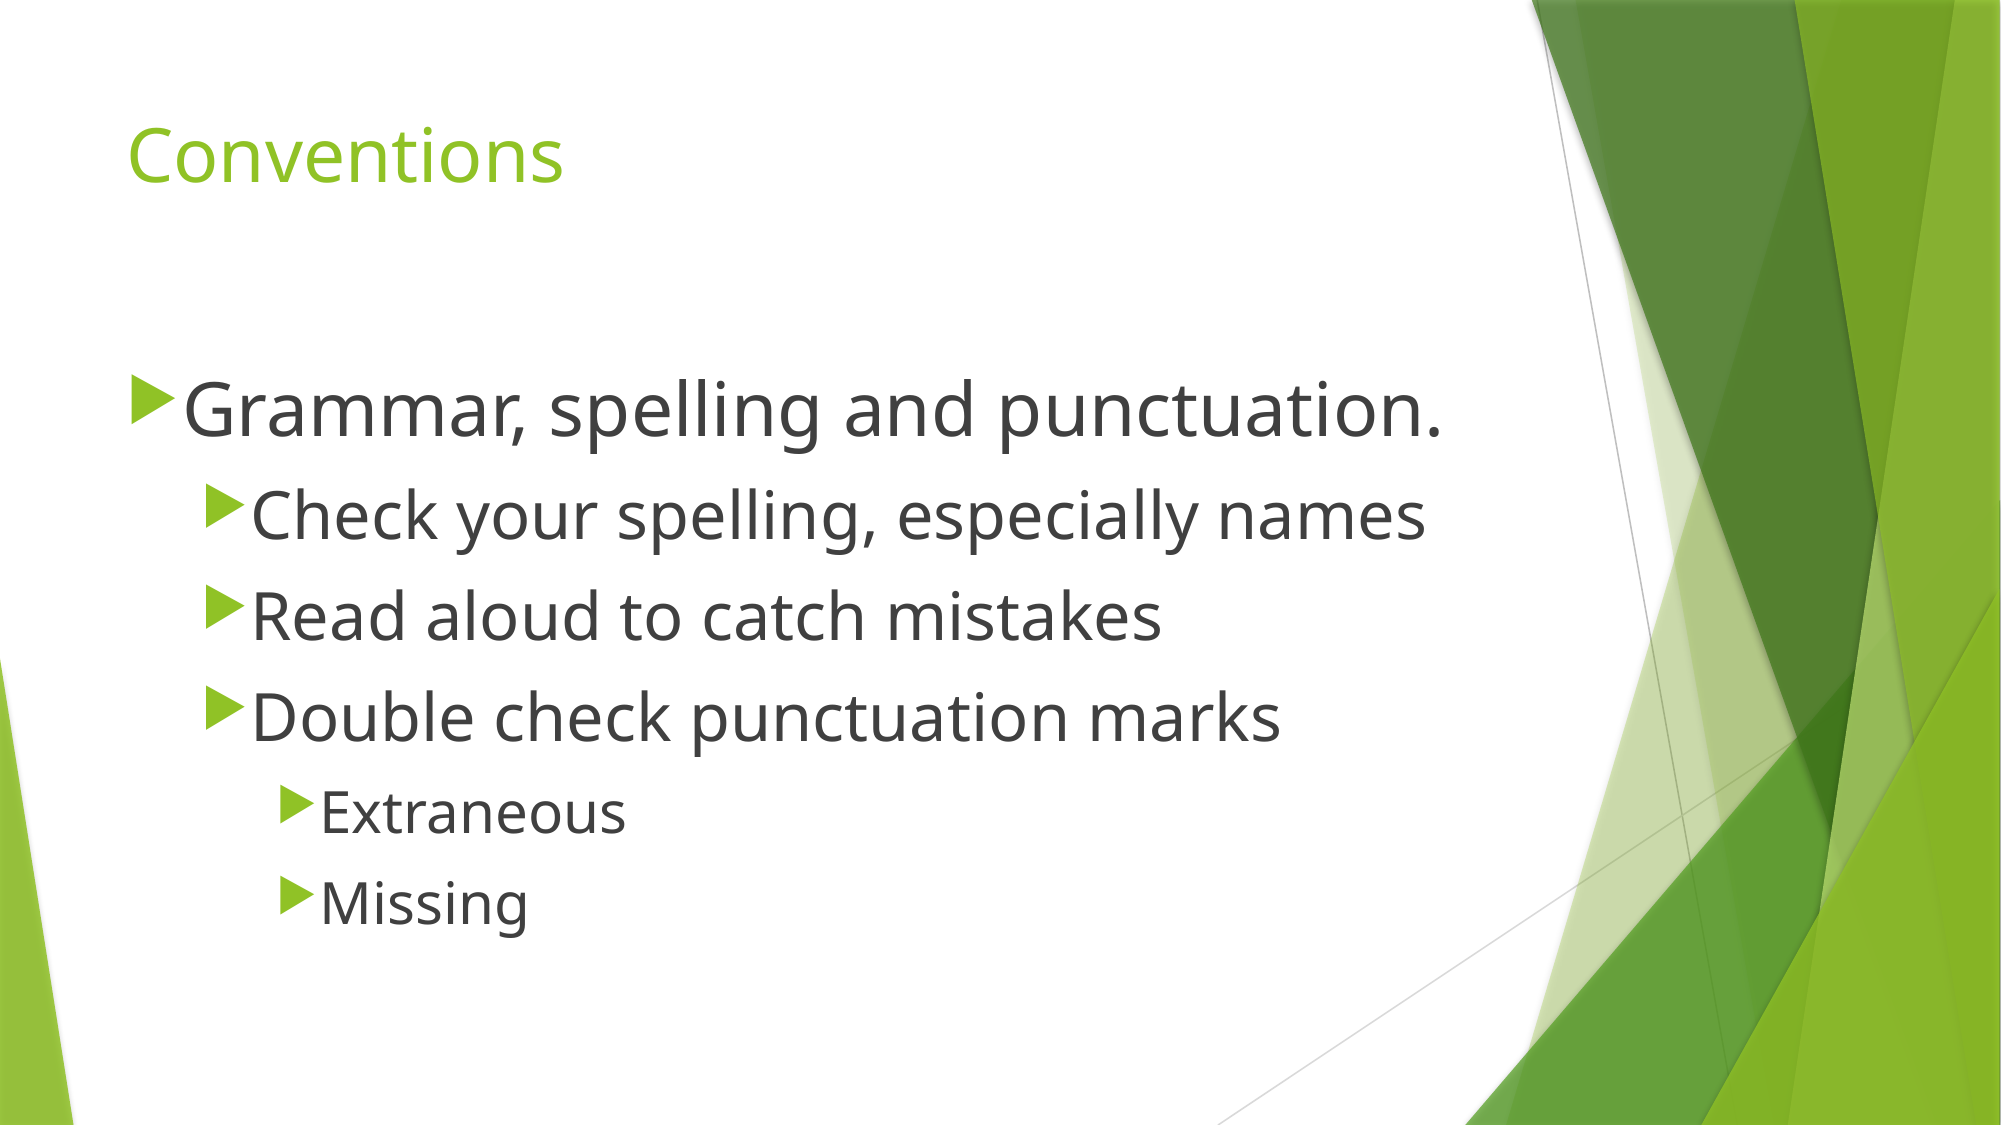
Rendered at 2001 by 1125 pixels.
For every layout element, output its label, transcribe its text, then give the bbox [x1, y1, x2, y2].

title Conventions [111, 99, 1522, 317]
list Grammar, spelling and punctuation. Check your spelling, especially names Read aloud to catch mistakes Double check punctuation marks Extraneous Missing [111, 354, 1522, 992]
